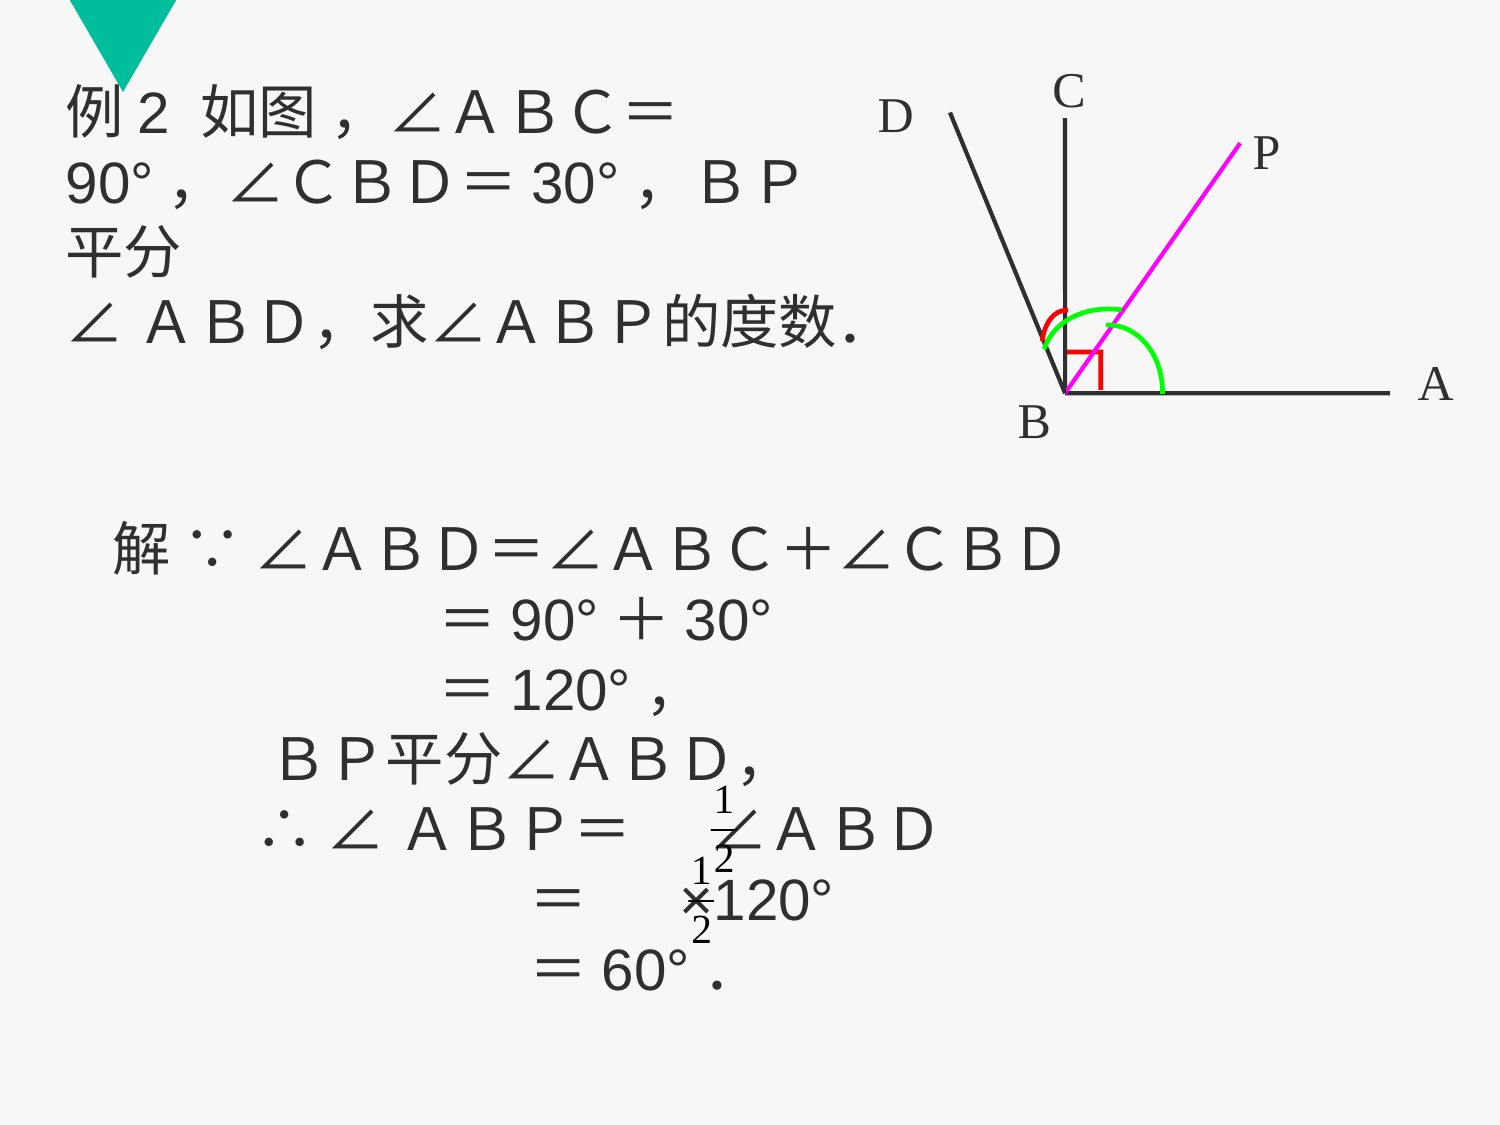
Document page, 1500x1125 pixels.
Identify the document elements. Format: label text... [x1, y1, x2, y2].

text_box [1042, 310, 1066, 341]
text_box [1108, 324, 1163, 392]
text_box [97, 504, 1267, 1061]
text_box B [1002, 380, 1066, 456]
text_box C [1037, 49, 1101, 125]
text_box D [862, 74, 929, 150]
text_box A [1402, 343, 1469, 418]
text_box 例2 如图 ，∠ＡＢＣ＝90°，∠ＣＢＤ＝30°，ＢＰ平分 ∠ＡＢＤ，求∠ＡＢＰ的度数． [51, 67, 862, 363]
text_box P [1237, 112, 1296, 188]
text_box [1044, 309, 1120, 370]
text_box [1065, 351, 1101, 388]
